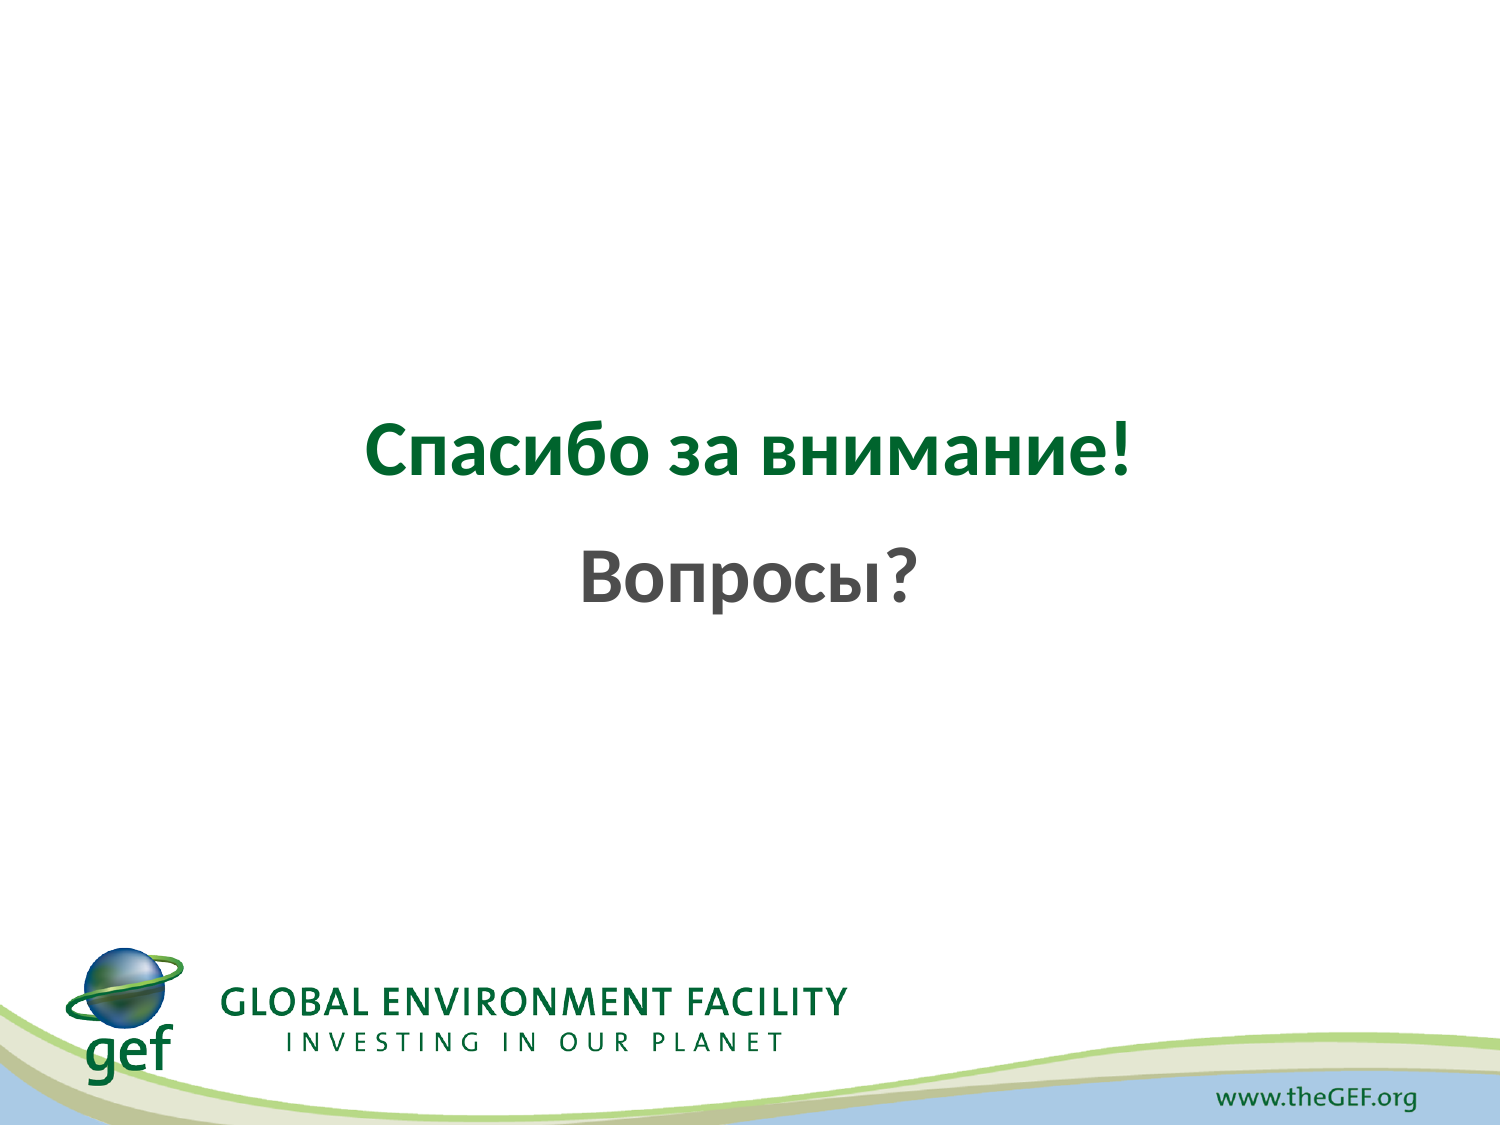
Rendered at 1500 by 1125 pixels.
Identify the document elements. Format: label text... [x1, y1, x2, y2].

text_box Спасибо за внимание! [0, 212, 1500, 514]
picture [0, 920, 1500, 1125]
text_box Вопросы? [0, 514, 1500, 627]
